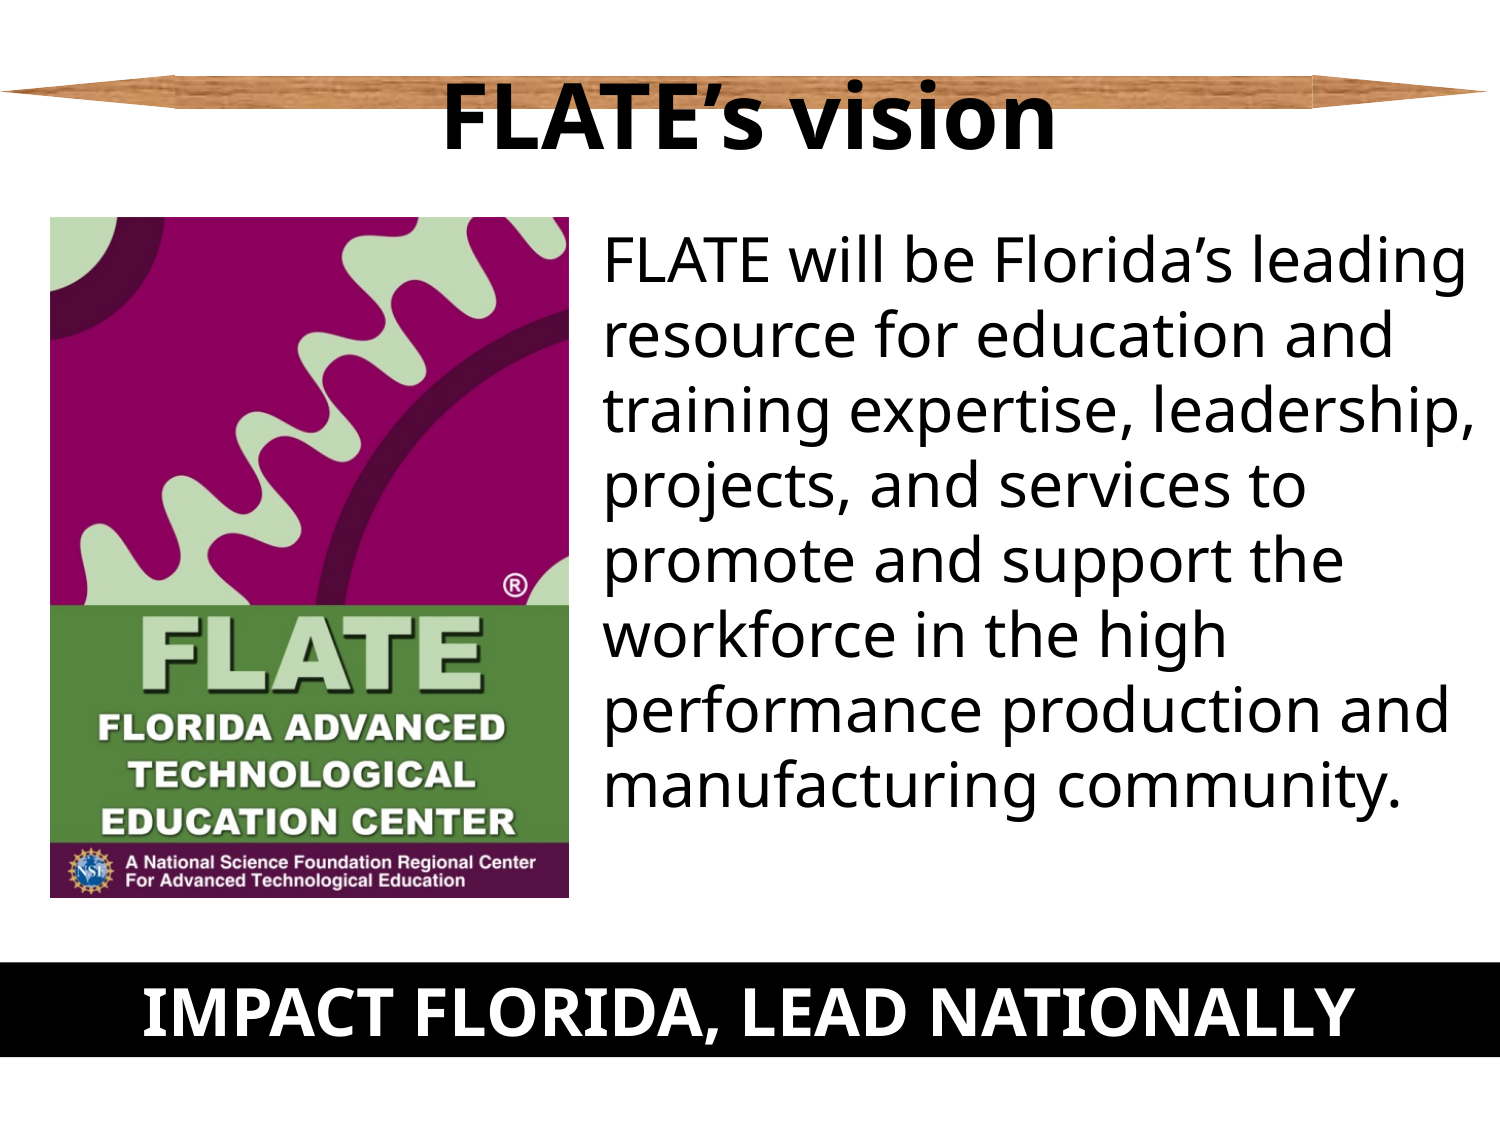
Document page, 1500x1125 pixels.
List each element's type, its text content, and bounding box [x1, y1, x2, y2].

picture [1425, 85, 1488, 98]
text_box IMPACT FLORIDA, LEAD NATIONALLY [0, 962, 1500, 1058]
picture [0, 84, 75, 99]
picture [49, 217, 570, 898]
title FLATE’s vision [75, 50, 1425, 180]
list FLATE will be Florida’s leading resource for education and training expertise, leadership, projects, and services to promote and support the workforce in the high performance production and manufacturing community. [587, 212, 1500, 950]
